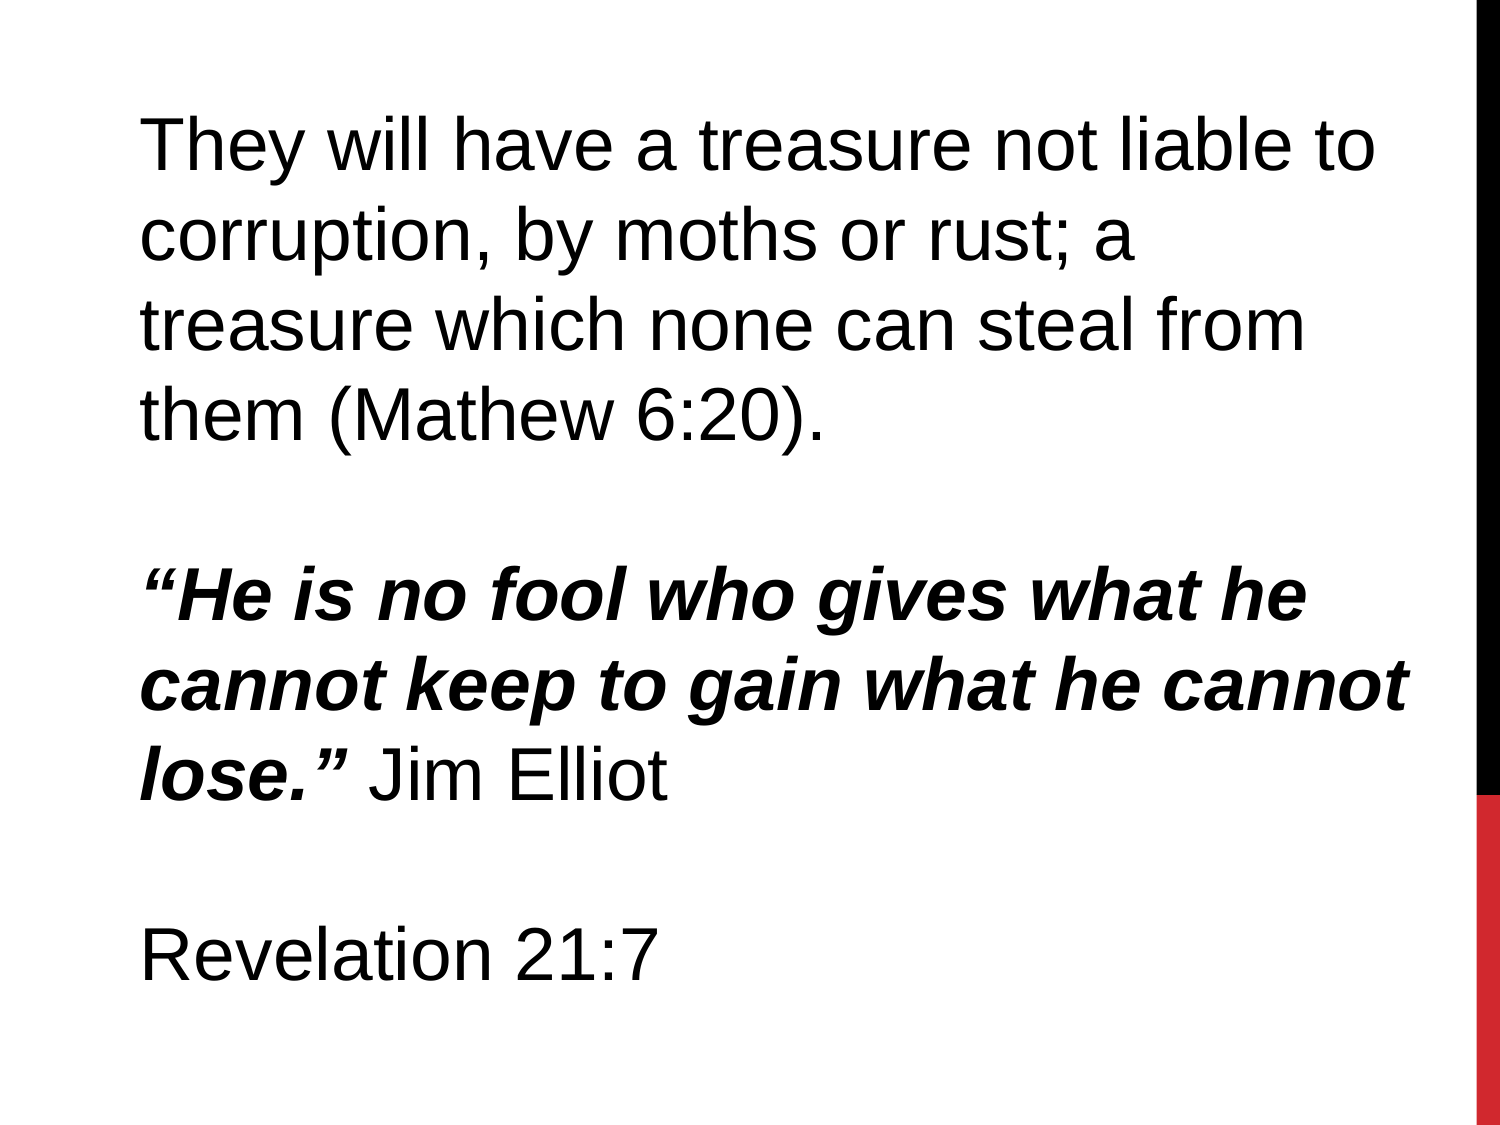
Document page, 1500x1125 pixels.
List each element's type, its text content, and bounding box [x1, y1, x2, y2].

text_box They will have a treasure not liable to corruption, by moths or rust; a treasure which none can steal from them (Mathew 6:20). “He is no fool who gives what he cannot keep to gain what he cannot lose.” Jim Elliot Revelation 21:7 [125, 88, 1438, 1004]
